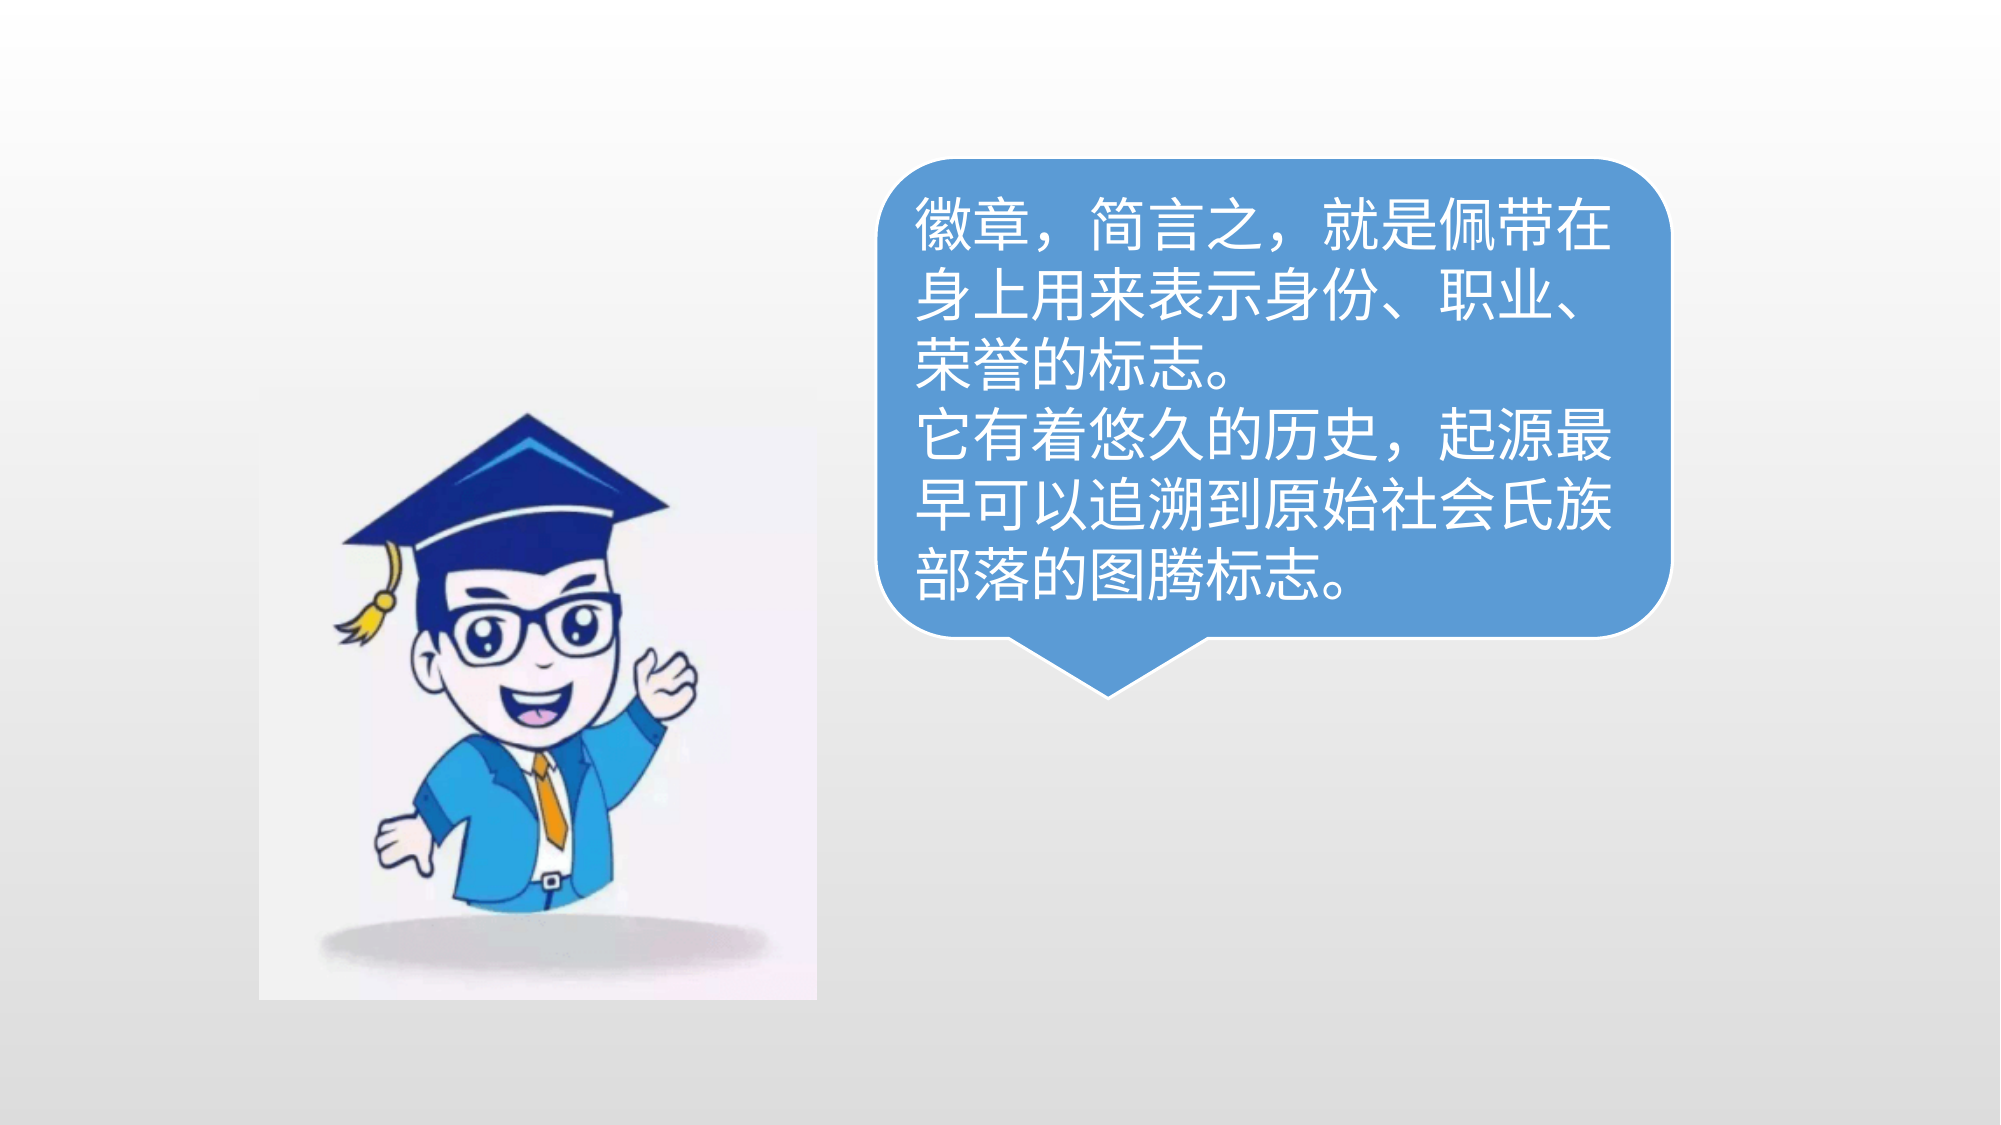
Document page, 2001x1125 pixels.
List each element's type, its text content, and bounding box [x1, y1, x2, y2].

picture [259, 387, 817, 1000]
text_box 徽章，简言之，就是佩带在身上用来表示身份、职业、荣誉的标志。 它有着悠久的历史，起源最早可以追溯到原始社会氏族部落的图腾标志。 [874, 155, 1675, 701]
